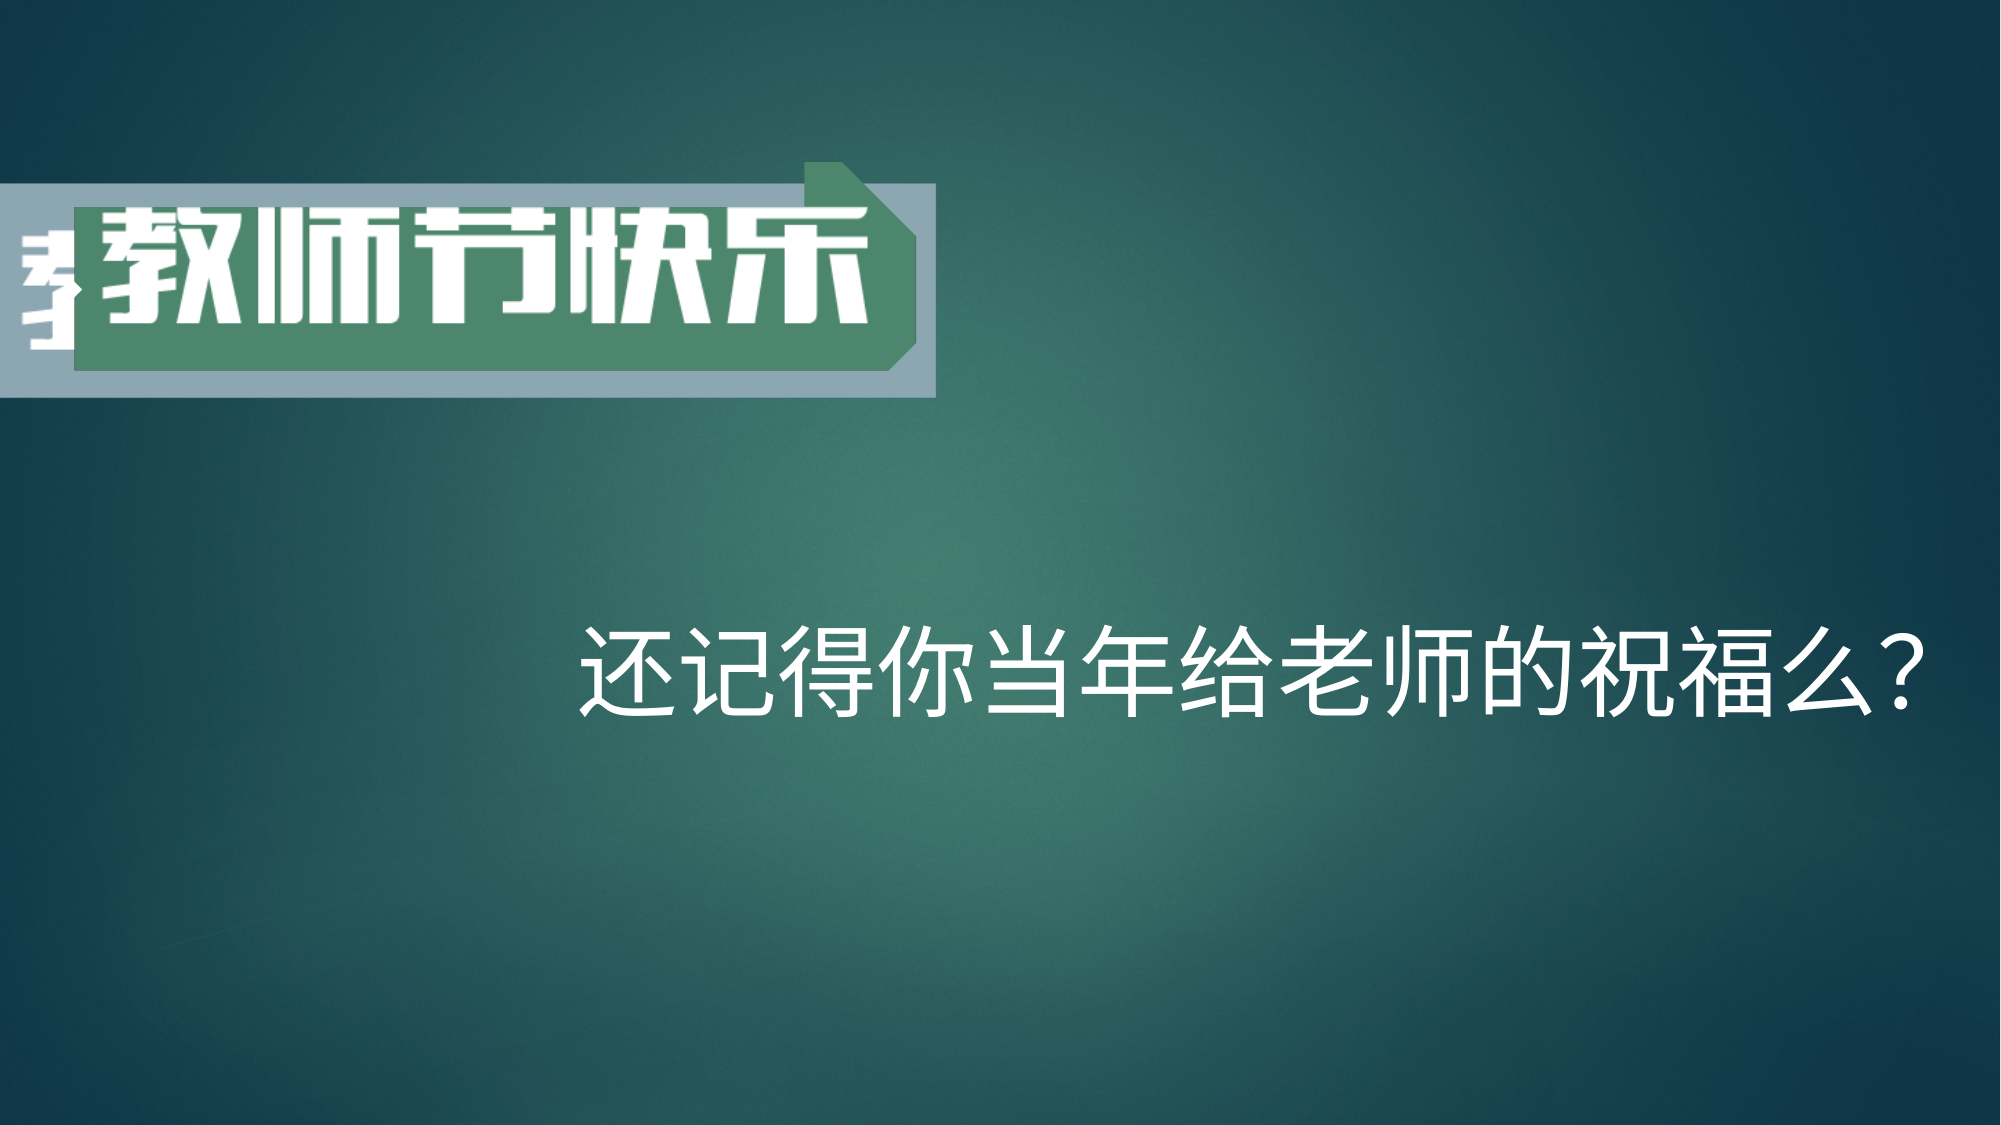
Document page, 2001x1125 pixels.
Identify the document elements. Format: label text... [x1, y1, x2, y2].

picture [0, 124, 970, 455]
text_box 还记得你当年给老师的祝福么？ [562, 602, 1998, 737]
